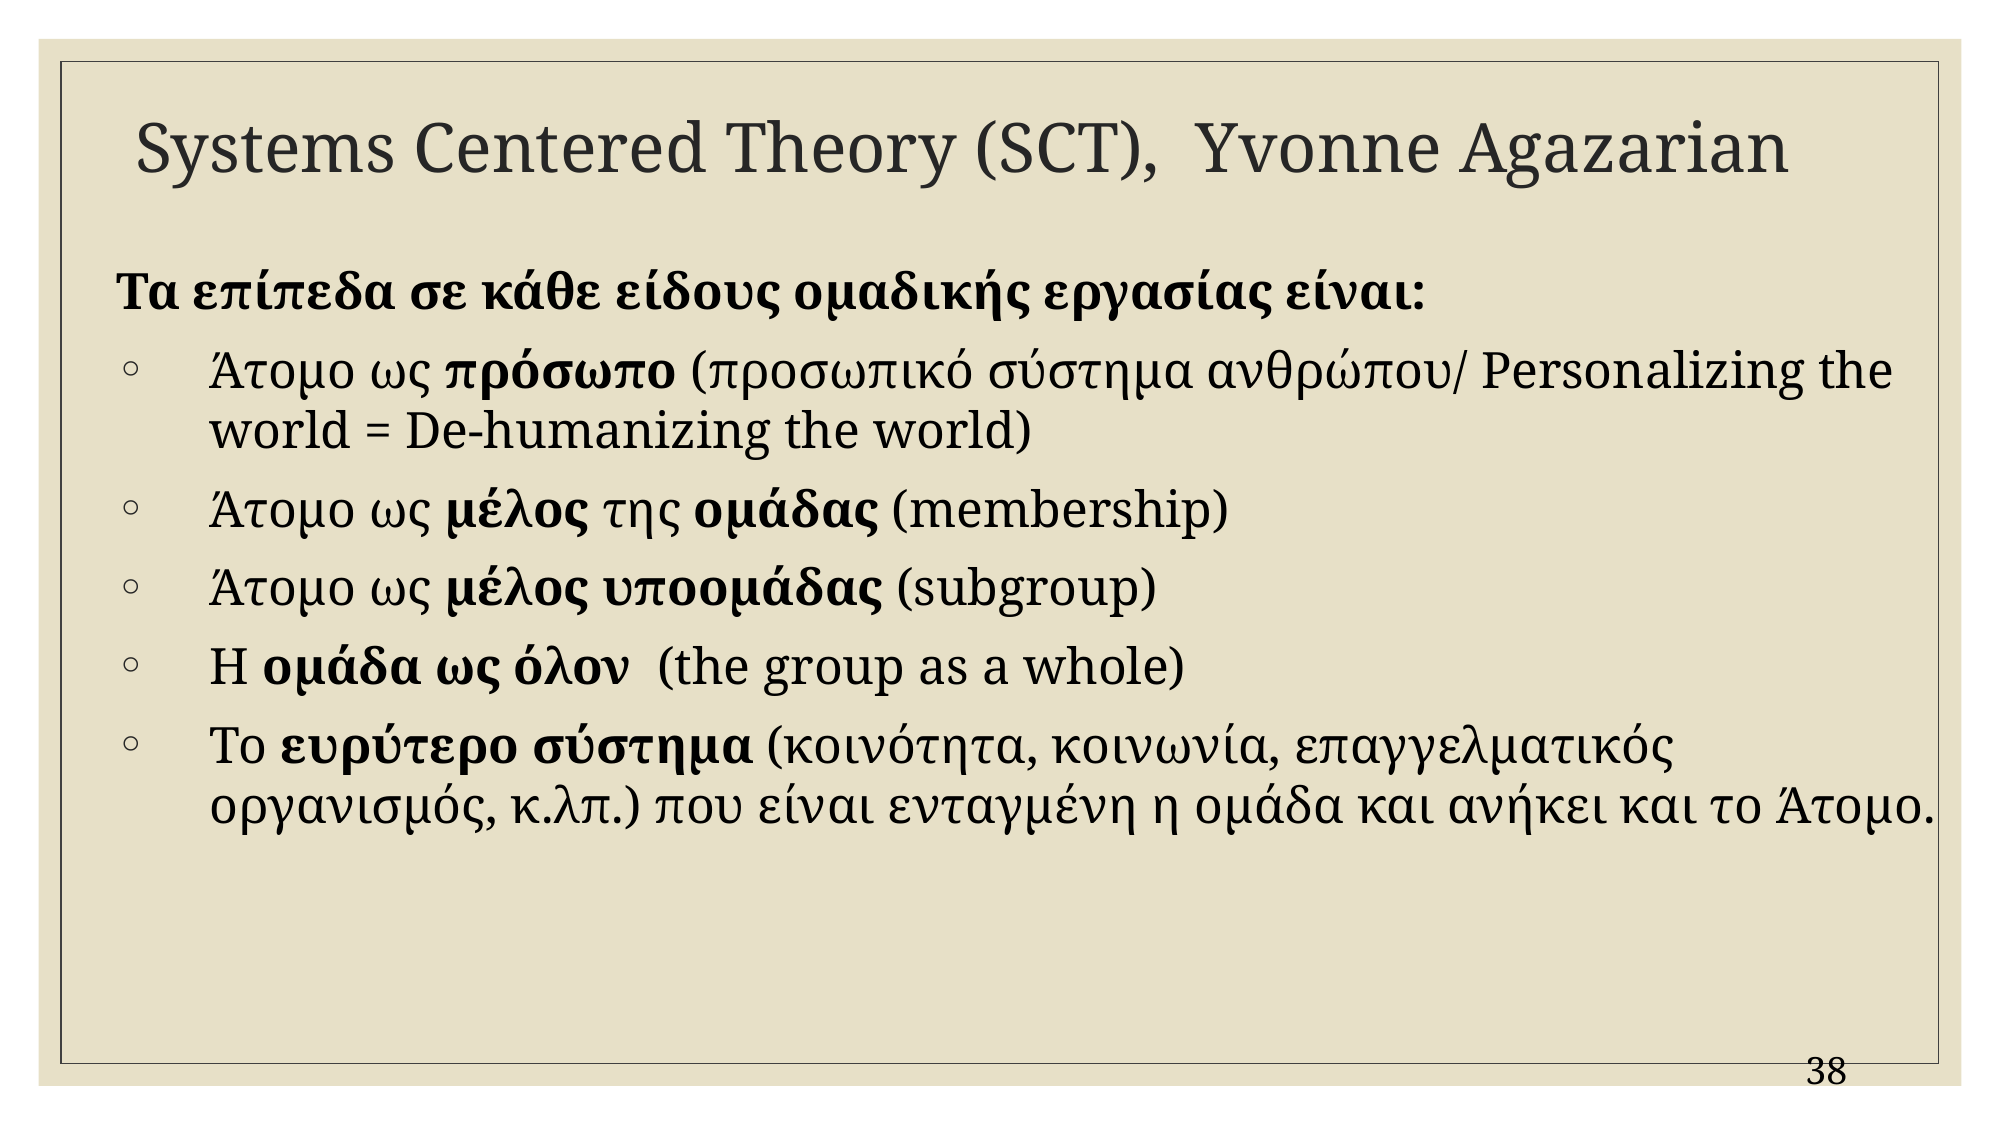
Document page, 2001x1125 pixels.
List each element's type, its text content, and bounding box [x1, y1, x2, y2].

text_box 38 [1412, 1042, 1863, 1103]
list Τα επίπεδα σε κάθε είδους ομαδικής εργασίας είναι: Άτομο ως πρόσωπο (προσωπικό σύστημα ανθρώπου/ Personalizing the world = De-humanizing the world) Άτομο ως μέλος της ομάδας (membership) Άτομο ως μέλος υποομάδας (subgroup) Η ομάδα ως όλον (the group as a whole) Το ευρύτερο σύστημα (κοινότητα, κοινωνία, επαγγελματικός οργανισμός, κ.λπ.) που είναι ενταγμένη η ομάδα και ανήκει και το Άτομο. [100, 251, 1980, 995]
title Systems Centered Theory (SCT), Yvonne Agazarian [120, 97, 1839, 204]
